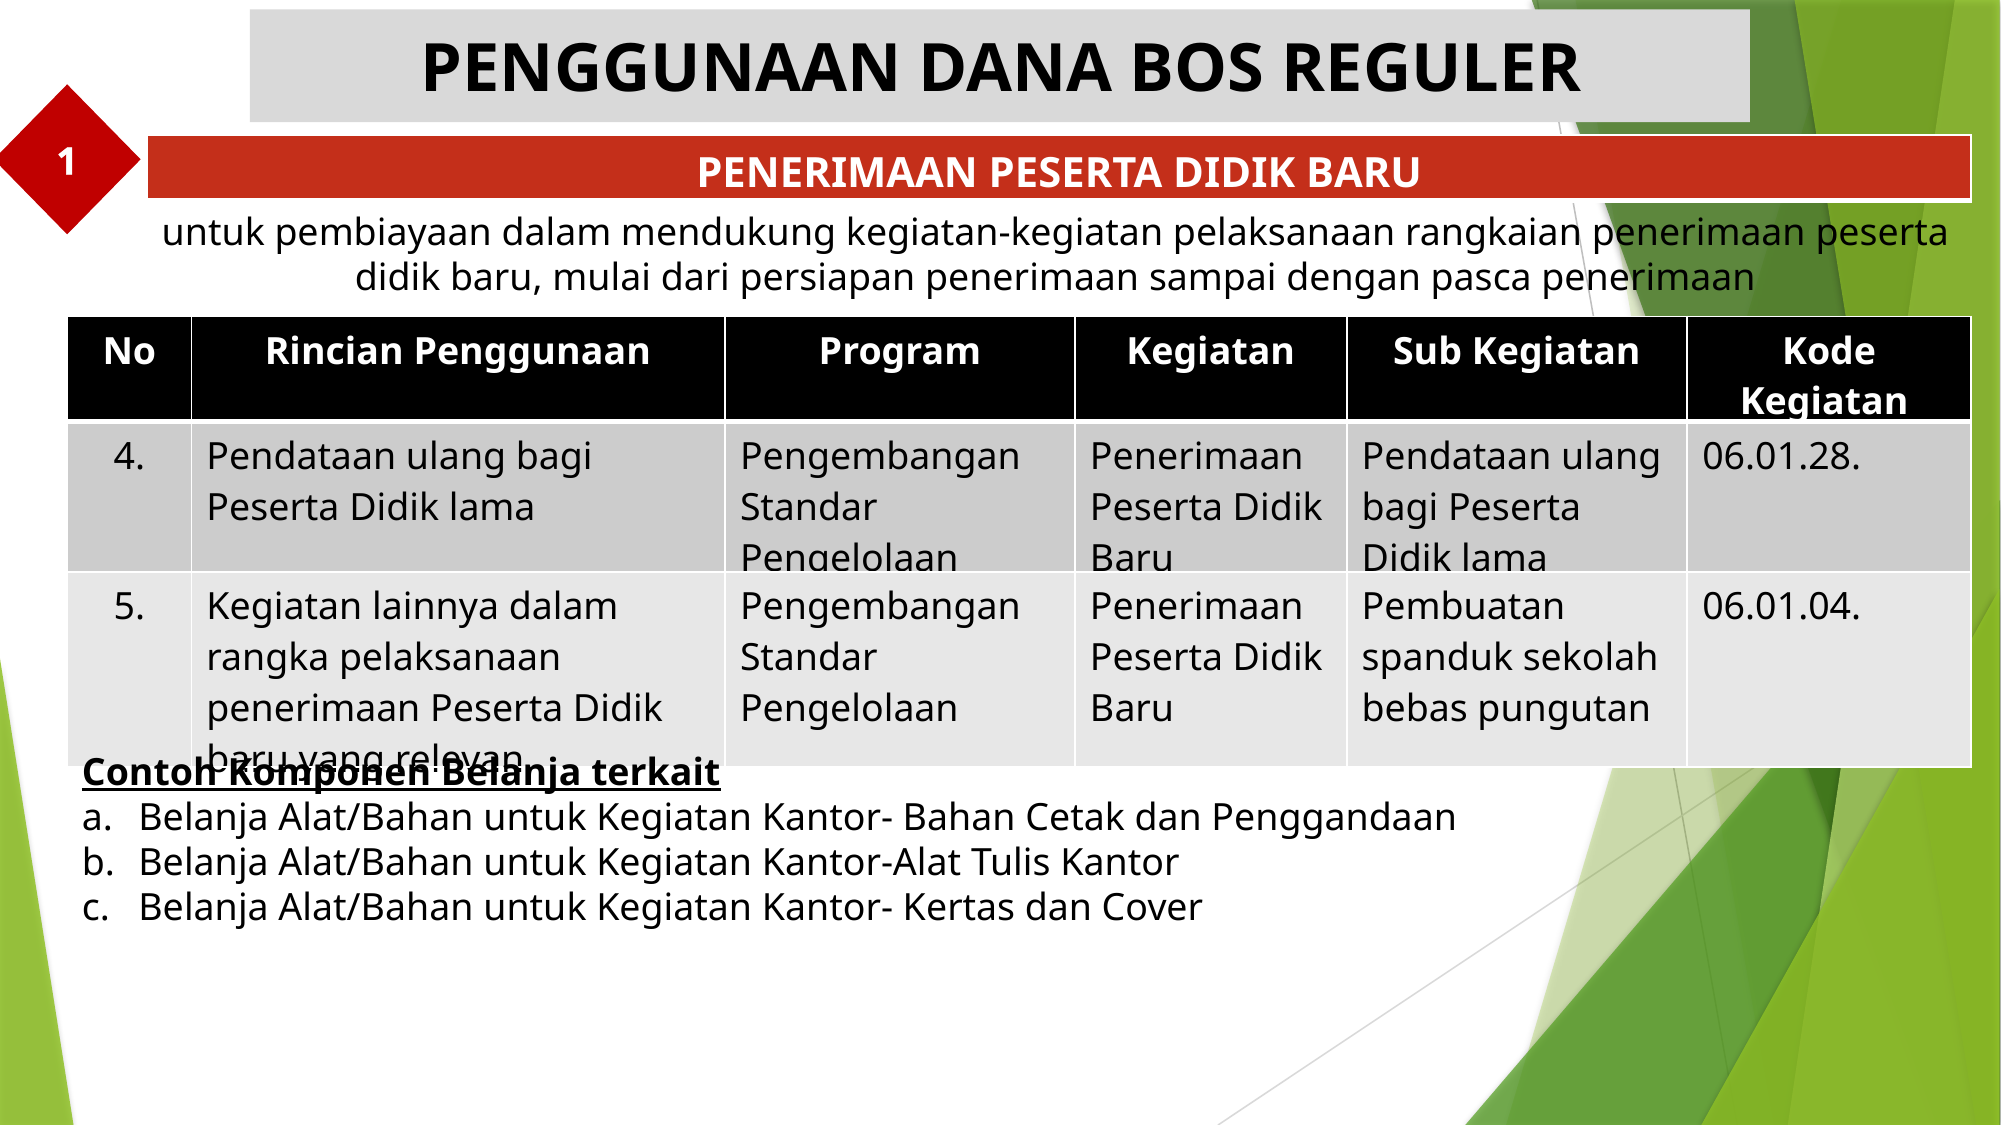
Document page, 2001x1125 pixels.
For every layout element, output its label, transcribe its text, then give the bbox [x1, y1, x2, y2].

table_header Kegiatan [1076, 317, 1346, 419]
table_cell Pengembangan Standar Pengelolaan [726, 573, 1074, 740]
table_header Rincian Penggunaan [192, 317, 724, 419]
text_box 1 [0, 82, 142, 236]
table_cell Penerimaan Peserta Didik Baru [1076, 424, 1346, 571]
table_cell Kegiatan lainnya dalam rangka pelaksanaan penerimaan Peserta Didik baru yang relevan [192, 573, 724, 740]
table_cell Pendataan ulang bagi Peserta Didik lama [1348, 424, 1686, 571]
table_cell Pendataan ulang bagi Peserta Didik lama [192, 424, 724, 571]
table_cell 4. [68, 424, 191, 571]
table_cell Penerimaan Peserta Didik Baru [1076, 573, 1346, 740]
table_cell 06.01.28. [1688, 424, 1970, 571]
text_box [248, 8, 1751, 124]
table_cell 06.01.04. [1688, 573, 1970, 740]
table_cell Pengembangan Standar Pengelolaan [726, 424, 1074, 571]
text_box untuk pembiayaan dalam mendukung kegiatan-kegiatan pelaksanaan rangkaian penerimaan peserta didik baru, mulai dari persiapan penerimaan sampai dengan pasca penerimaan [140, 200, 1972, 306]
text_box Contoh Komponen Belanja terkait Belanja Alat/Bahan untuk Kegiatan Kantor- Bahan Cetak dan Penggandaan Belanja Alat/Bahan untuk Kegiatan Kantor-Alat Tulis Kantor Belanja Alat/Bahan untuk Kegiatan Kantor- Kertas dan Cover [67, 740, 1972, 936]
table_header Kode Kegiatan [1688, 317, 1970, 419]
table_header No [68, 317, 191, 419]
table_cell 5. [68, 573, 191, 740]
table_header Program [726, 317, 1074, 419]
text_box PENGGUNAAN DANA BOS REGULER [252, 17, 1750, 113]
table_header Sub Kegiatan [1348, 317, 1686, 419]
table_cell Pembuatan spanduk sekolah bebas pungutan [1348, 573, 1686, 740]
table_header PENERIMAAN PESERTA DIDIK BARU [148, 136, 1970, 198]
